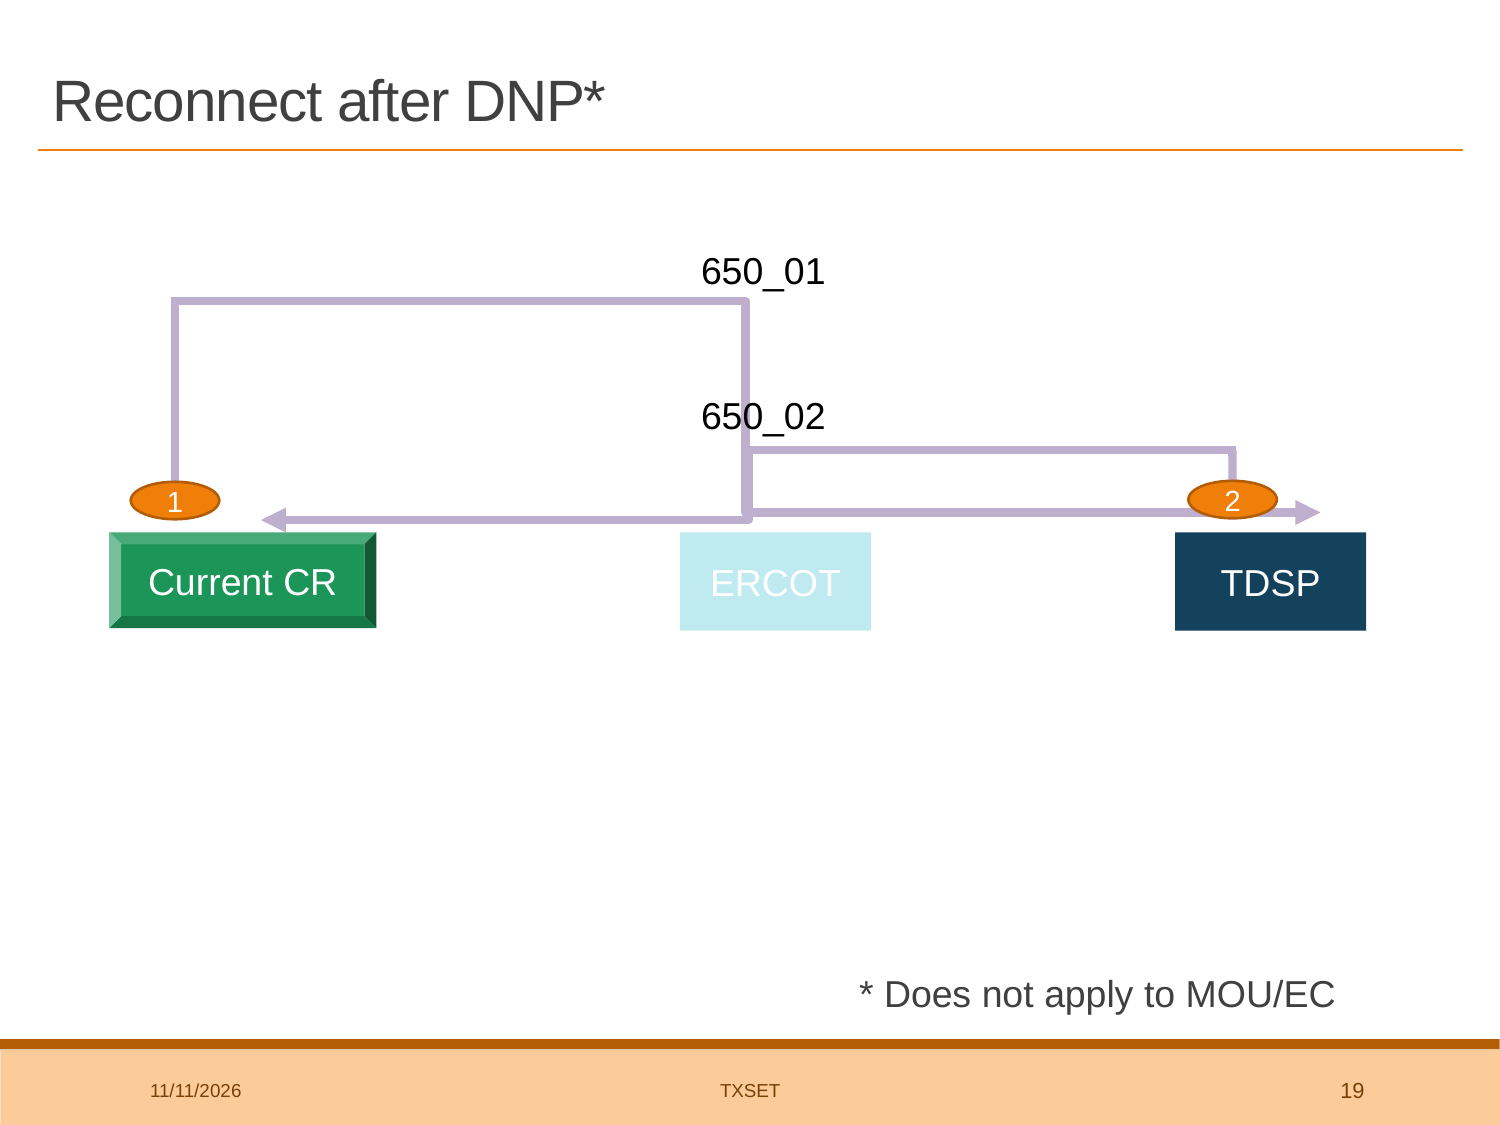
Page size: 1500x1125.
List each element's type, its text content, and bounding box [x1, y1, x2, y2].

text_box * Does not apply to MOU/EC [844, 962, 1351, 1023]
text_box TDSP [1174, 531, 1367, 632]
footer TxSET [453, 1059, 1047, 1120]
text_box ERCOT [679, 531, 872, 632]
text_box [130, 238, 1322, 520]
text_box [111, 533, 374, 544]
title Reconnect after DNP* [37, 37, 1275, 141]
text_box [260, 384, 1278, 521]
text_box Current CR [109, 532, 377, 629]
slide_number 19 [1218, 1059, 1380, 1120]
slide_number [135, 1059, 440, 1120]
